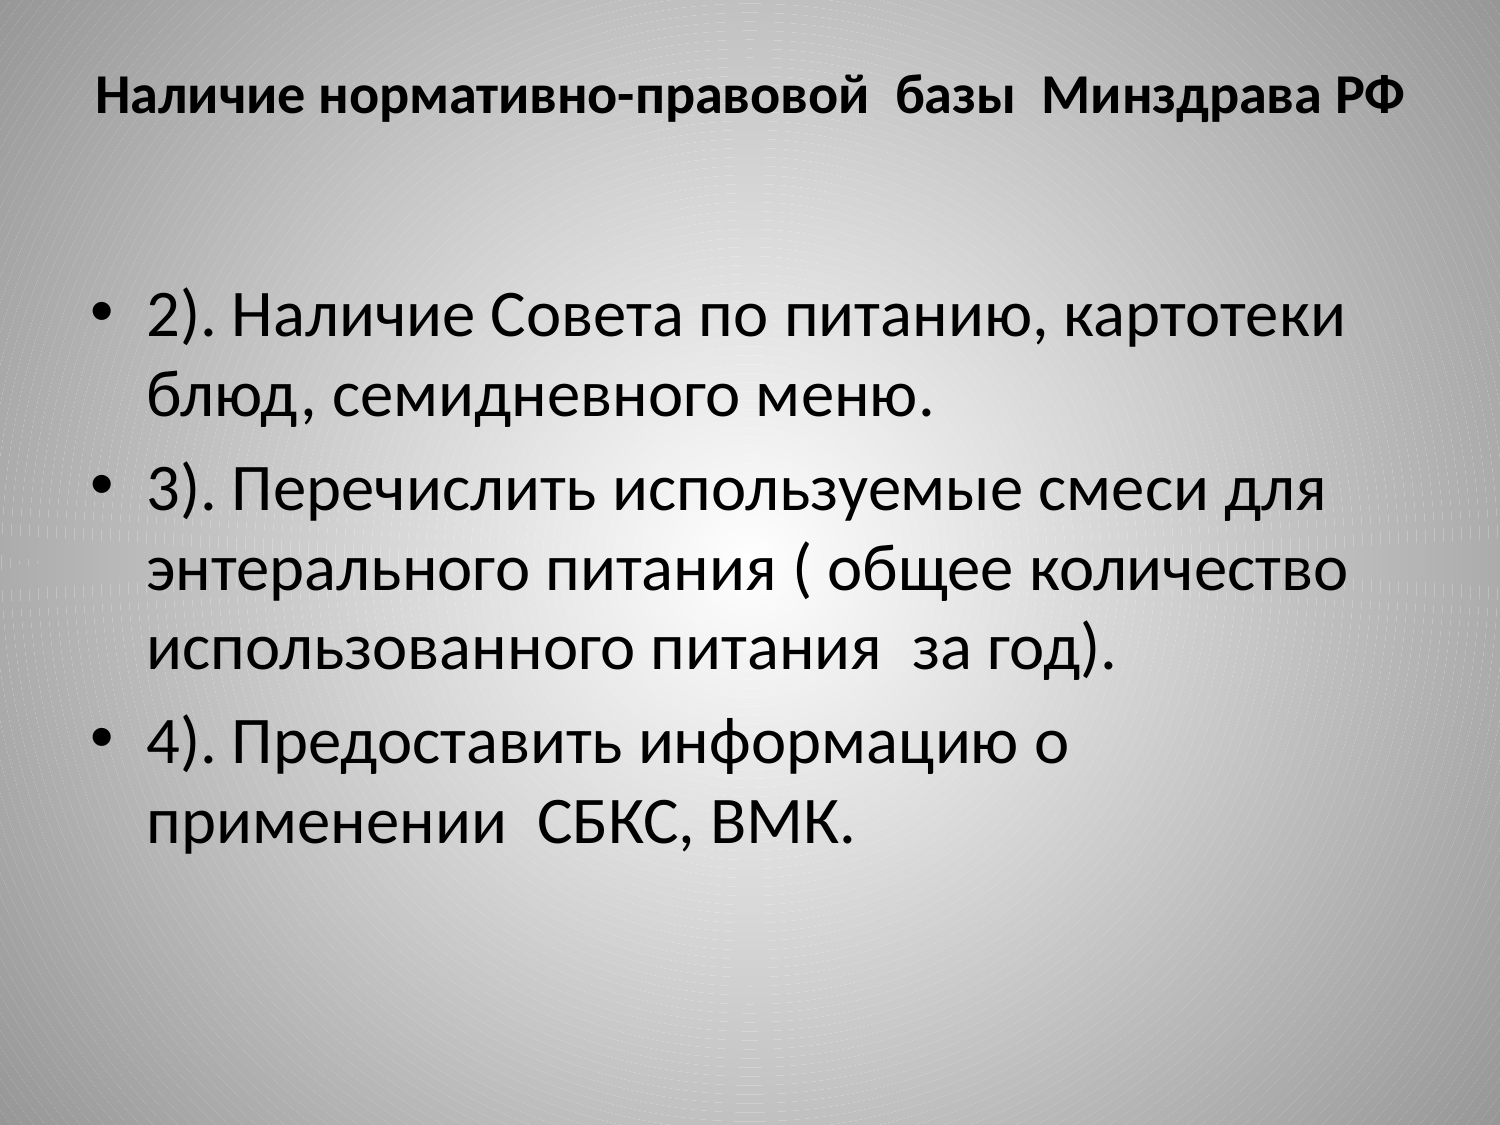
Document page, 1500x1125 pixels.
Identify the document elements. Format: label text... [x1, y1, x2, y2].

title Наличие нормативно-правовой базы Минздрава РФ [75, 45, 1425, 233]
list 2). Наличие Совета по питанию, картотеки блюд, семидневного меню. 3). Перечислить используемые смеси для энтерального питания ( общее количество использованного питания за год). 4). Предоставить информацию о применении СБКС, ВМК. [75, 262, 1425, 1005]
